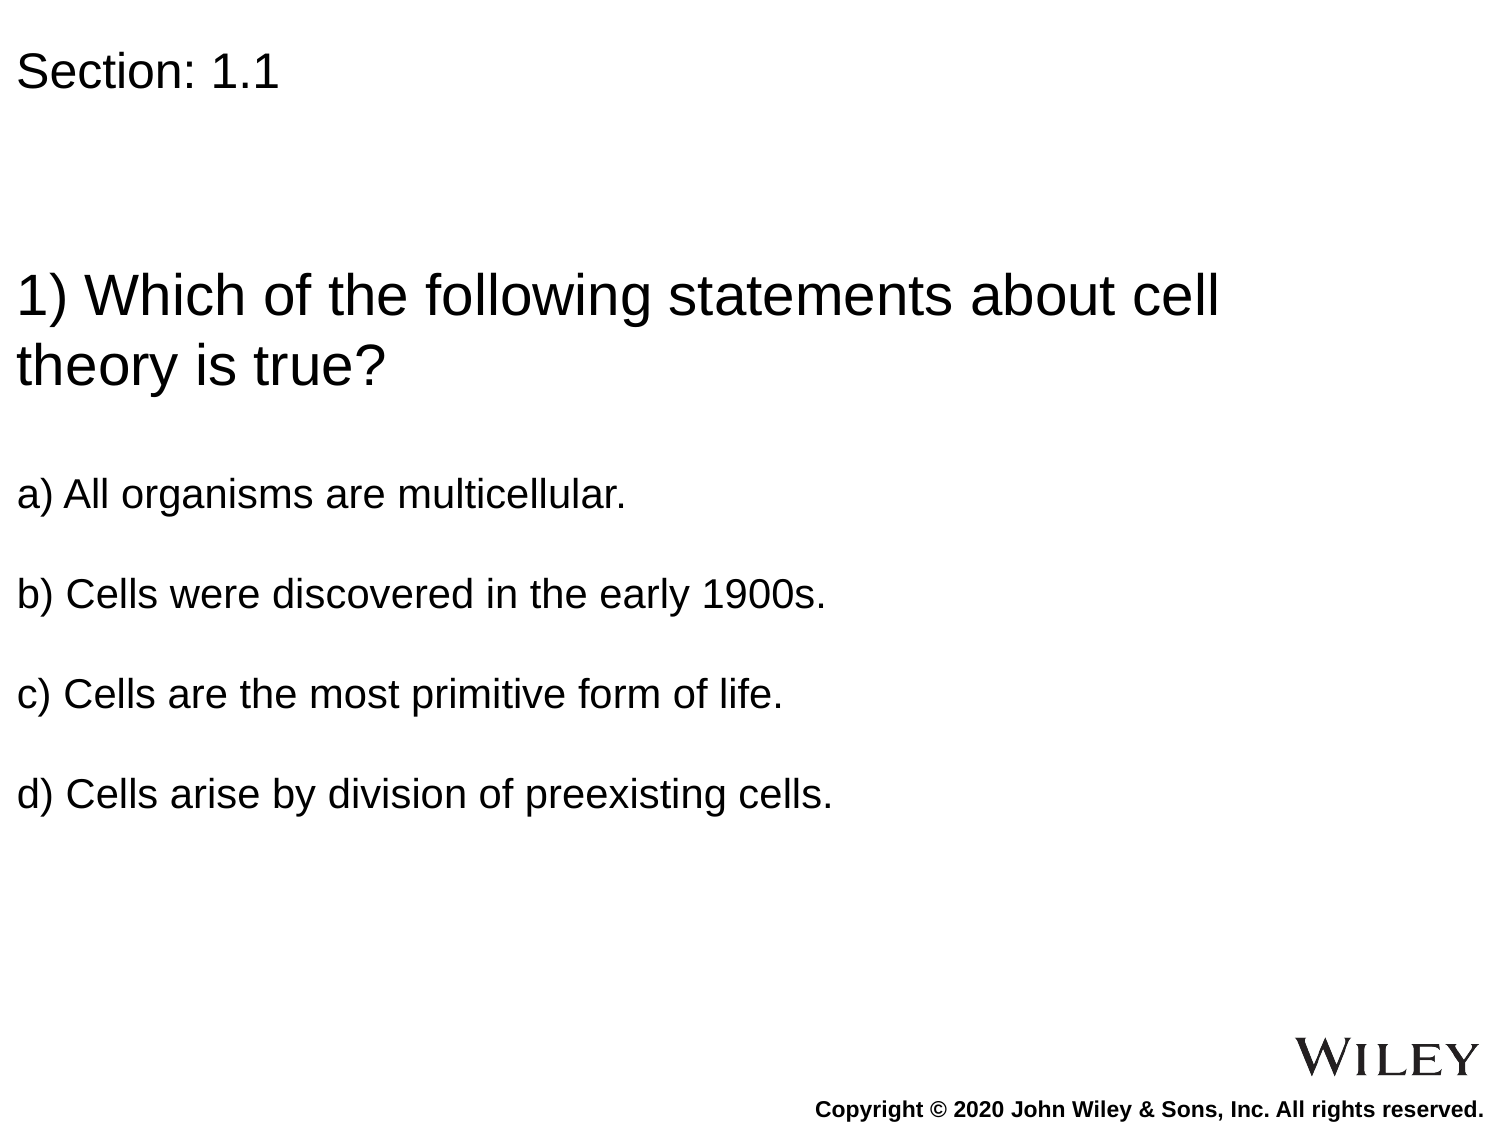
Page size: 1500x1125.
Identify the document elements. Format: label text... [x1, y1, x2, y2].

picture [1292, 1035, 1480, 1069]
text_box Section: 1.1 [1, 31, 296, 166]
text_box 1) Which of the following statements about cell theory is true? a) All organisms are multicellular. b) Cells were discovered in the early 1900s. c) Cells are the most primitive form of life. d) Cells arise by division of preexisting cells. [2, 249, 1415, 925]
footer Copyright © 2020 John Wiley & Sons, Inc. All rights reserved. [750, 1069, 1500, 1125]
